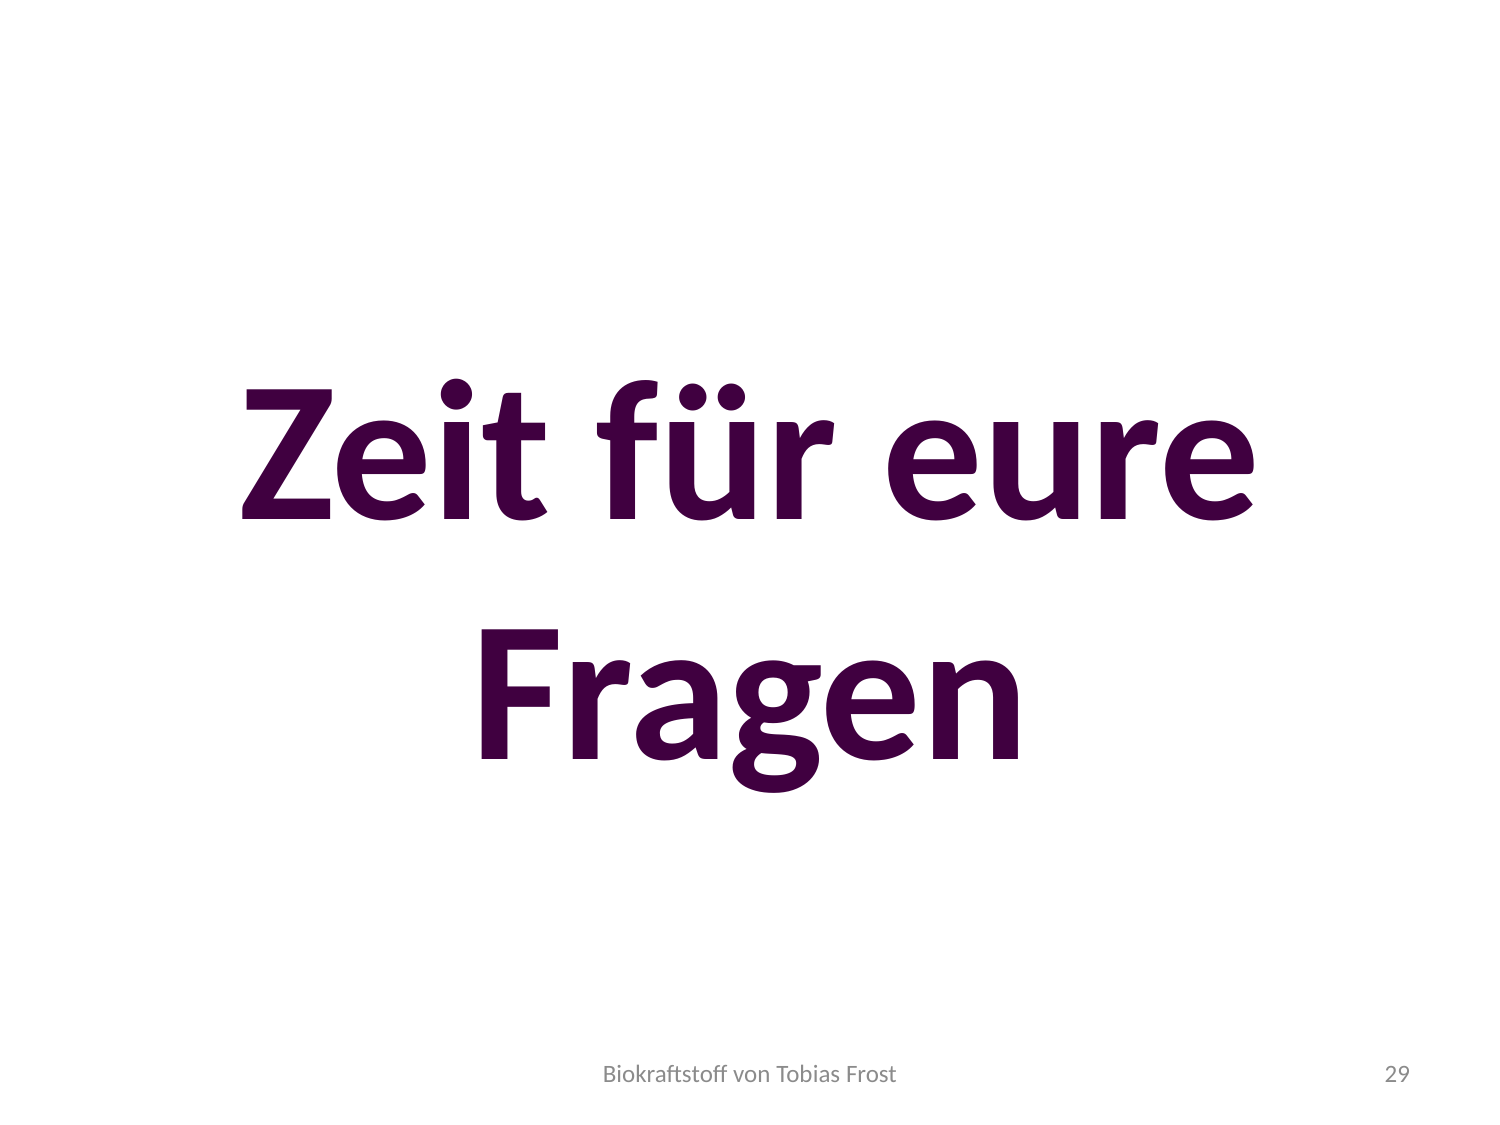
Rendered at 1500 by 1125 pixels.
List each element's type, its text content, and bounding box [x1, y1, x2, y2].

footer Biokraftstoff von Tobias Frost [512, 1042, 988, 1103]
text_box Zeit für eure Fragen [169, 310, 1331, 810]
slide_number 29 [1074, 1042, 1425, 1103]
